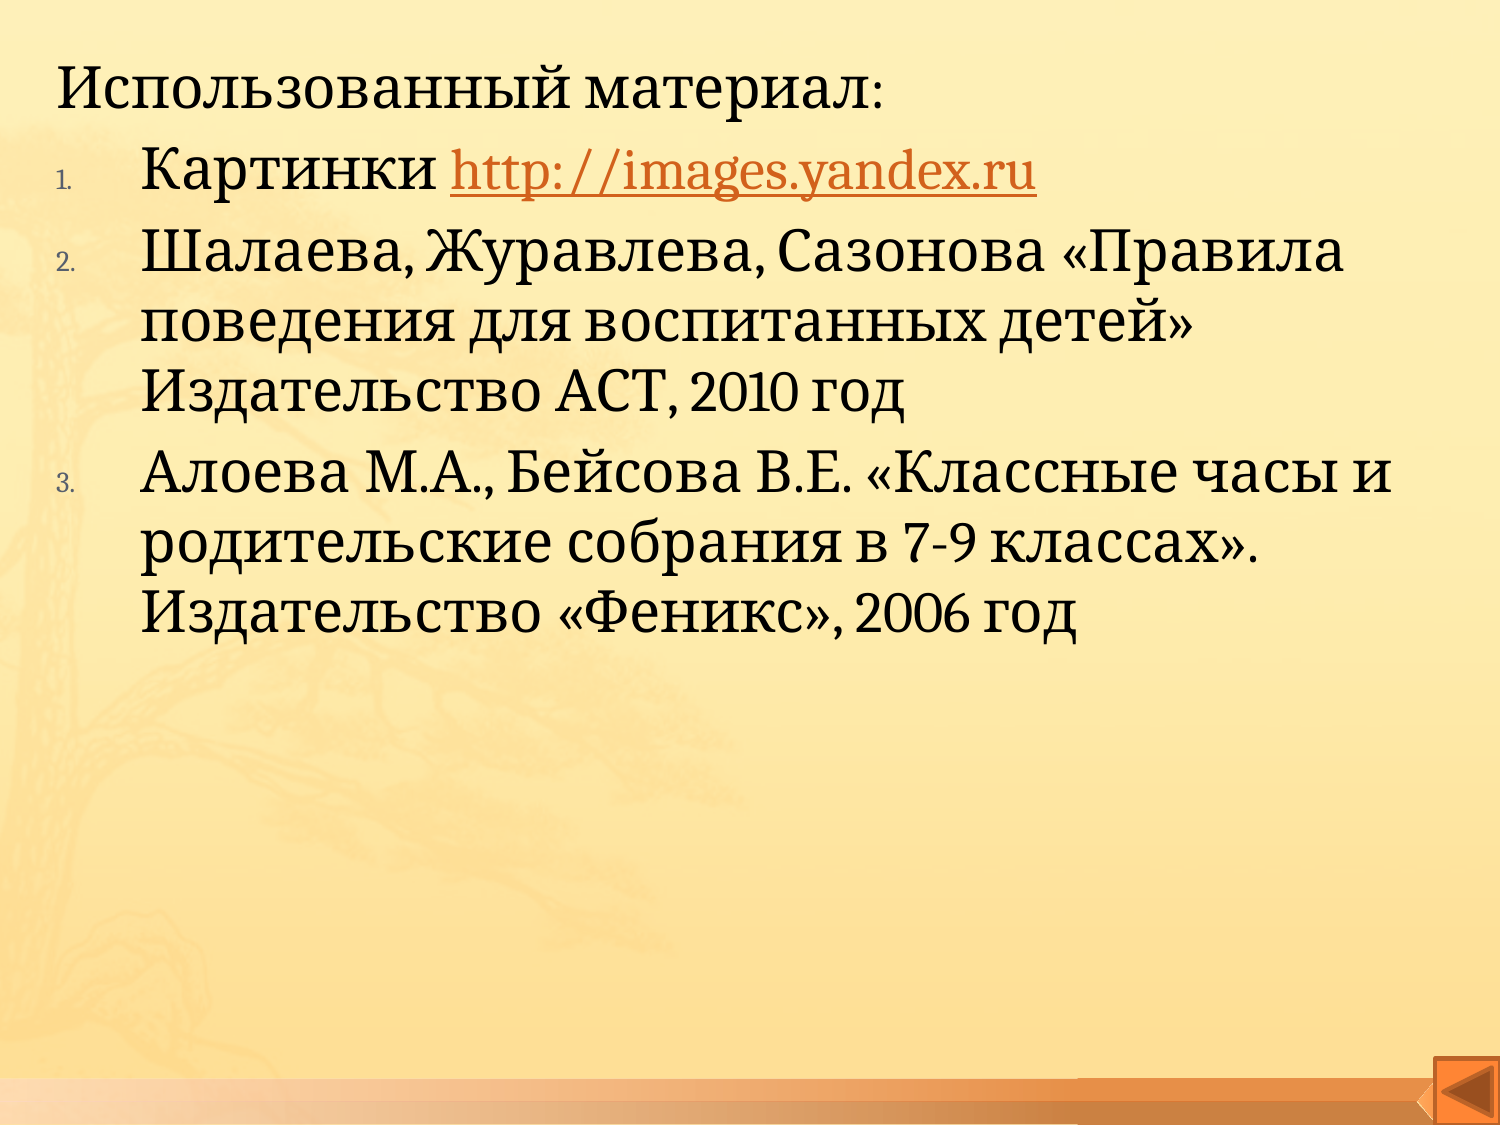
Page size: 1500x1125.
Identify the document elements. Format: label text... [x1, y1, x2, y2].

text_box [1433, 1056, 1500, 1125]
subtitle Использованный материал: Картинки http://images.yandex.ru Шалаева, Журавлева, Сазонова «Правила поведения для воспитанных детей» Издательство АСТ, 2010 год Алоева М.А., Бейсова В.Е. «Классные часы и родительские собрания в 7-9 классах». Издательство «Феникс», 2006 год [41, 42, 1459, 1083]
